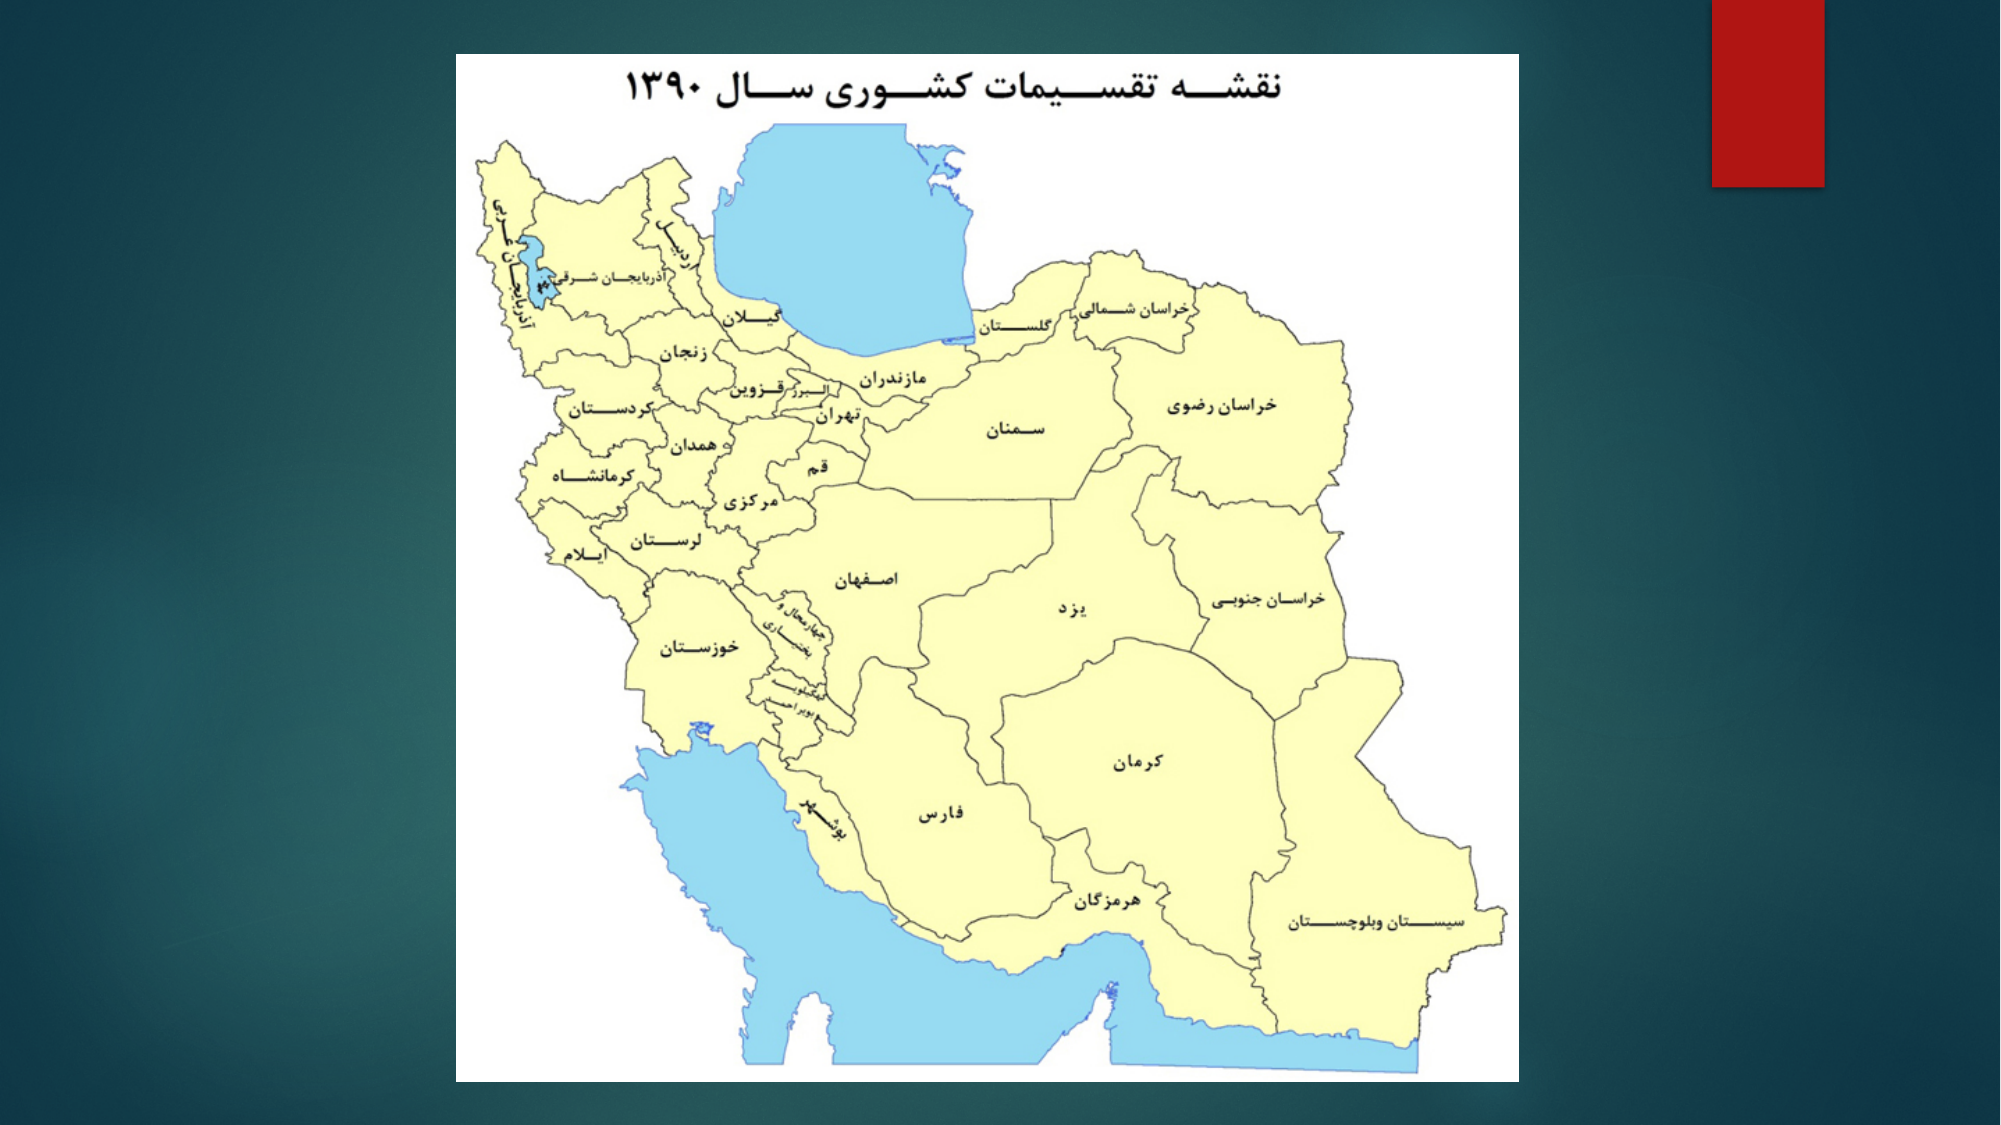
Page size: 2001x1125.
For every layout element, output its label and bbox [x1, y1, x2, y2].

picture [0, 0, 1576, 1125]
